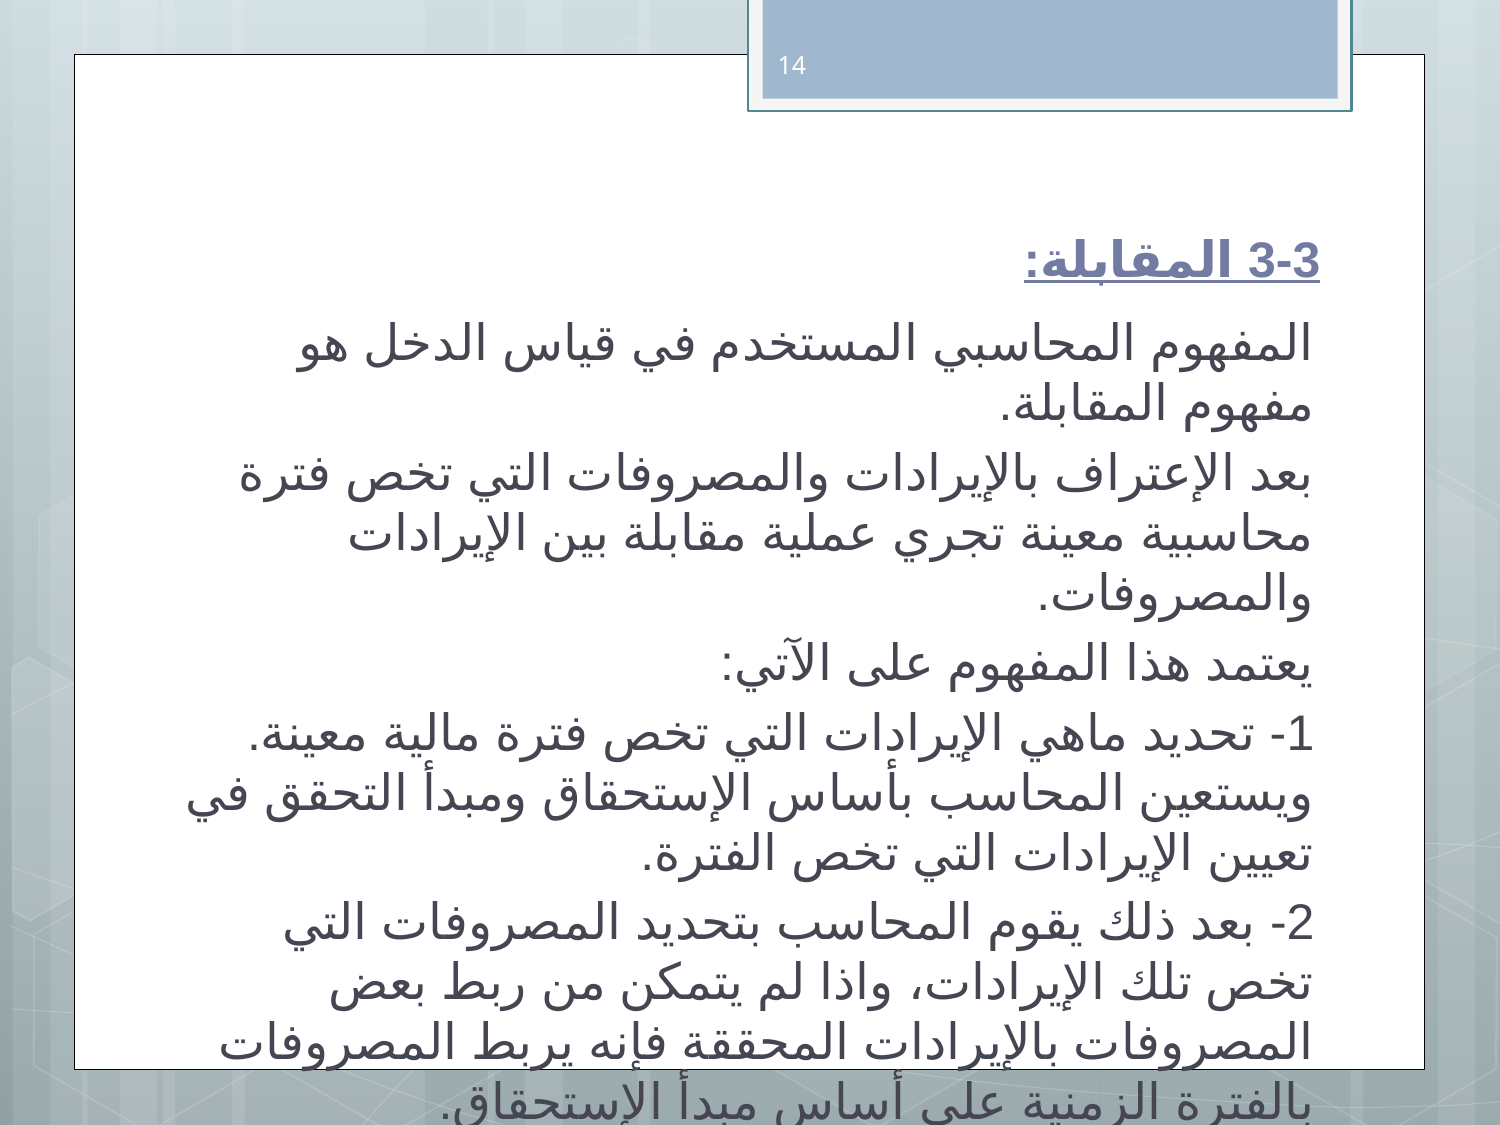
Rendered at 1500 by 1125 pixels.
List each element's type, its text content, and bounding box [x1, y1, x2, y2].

list المفهوم المحاسبي المستخدم في قياس الدخل هو مفهوم المقابلة. بعد الإعتراف بالإيرادات والمصروفات التي تخص فترة محاسبية معينة تجري عملية مقابلة بين الإيرادات والمصروفات. يعتمد هذا المفهوم على الآتي: 1- تحديد ماهي الإيرادات التي تخص فترة مالية معينة. ويستعين المحاسب بأساس الإستحقاق ومبدأ التحقق في تعيين الإيرادات التي تخص الفترة. 2- بعد ذلك يقوم المحاسب بتحديد المصروفات التي تخص تلك الإيرادات، واذا لم يتمكن من ربط بعض المصروفات بالإيرادات المحققة فإنه يربط المصروفات بالفترة الزمنية على أساس مبدأ الإستحقاق. [159, 302, 1341, 976]
slide_number 14 [762, 36, 982, 97]
title 3-3 المقابلة: [183, 208, 1336, 295]
